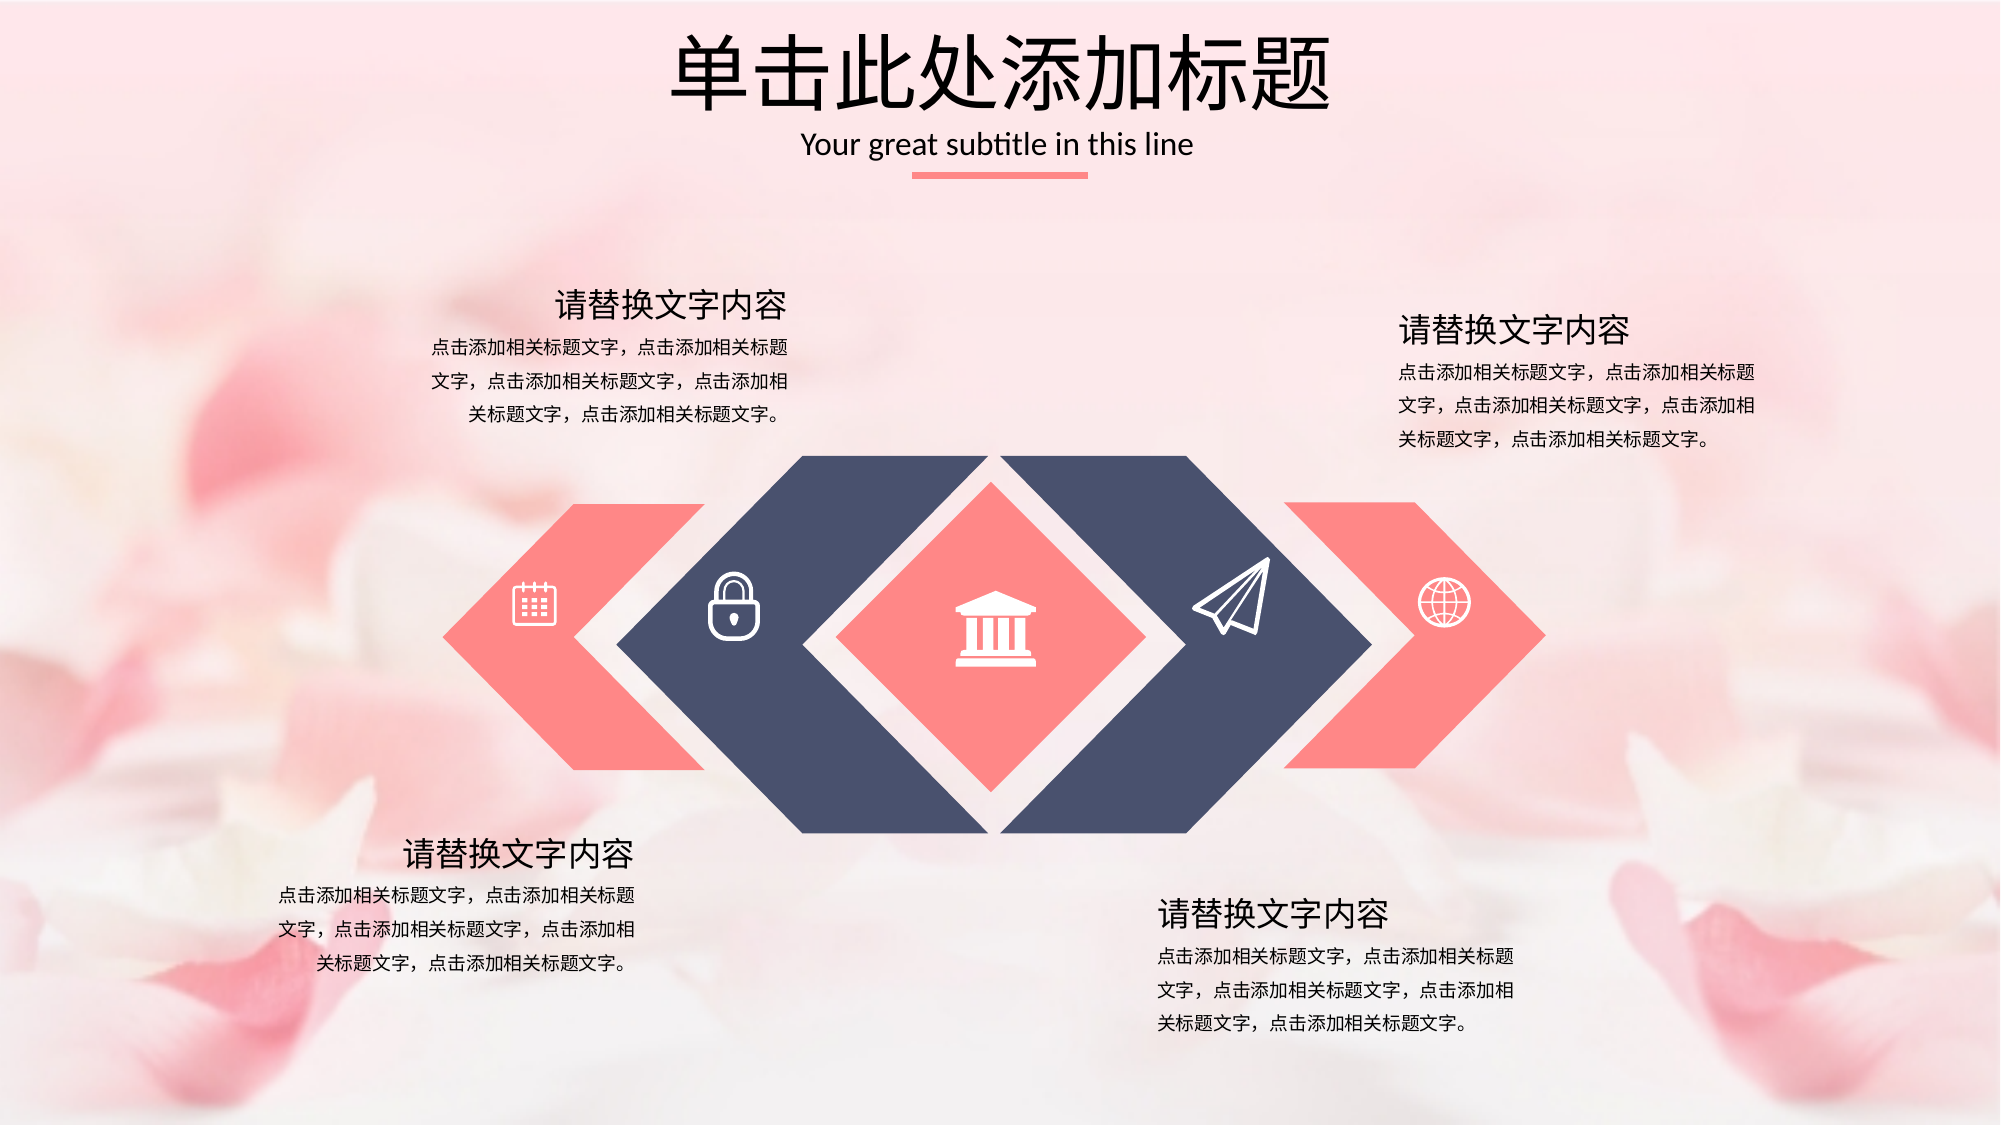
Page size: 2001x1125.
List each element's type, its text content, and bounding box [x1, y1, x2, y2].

text_box [1417, 577, 1471, 628]
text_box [835, 481, 1147, 793]
text_box Your great subtitle in this line [785, 115, 1210, 170]
text_box [1191, 557, 1271, 636]
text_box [512, 581, 557, 626]
text_box [1281, 501, 1548, 770]
picture [0, 0, 2001, 1125]
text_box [707, 571, 760, 641]
text_box 请替换文字内容 点击添加相关标题文字，点击添加相关标题文字，点击添加相关标题文字，点击添加相关标题文字，点击添加相关标题文字。 [245, 805, 650, 982]
text_box 请替换文字内容 点击添加相关标题文字，点击添加相关标题文字，点击添加相关标题文字，点击添加相关标题文字，点击添加相关标题文字。 [397, 257, 803, 433]
text_box 请替换文字内容 点击添加相关标题文字，点击添加相关标题文字，点击添加相关标题文字，点击添加相关标题文字，点击添加相关标题文字。 [1383, 281, 1788, 458]
text_box 请替换文字内容 点击添加相关标题文字，点击添加相关标题文字，点击添加相关标题文字，点击添加相关标题文字，点击添加相关标题文字。 [1142, 866, 1547, 1042]
text_box [614, 454, 991, 835]
text_box [441, 503, 708, 772]
text_box 单击此处添加标题 [301, 0, 1699, 157]
text_box [997, 454, 1374, 835]
